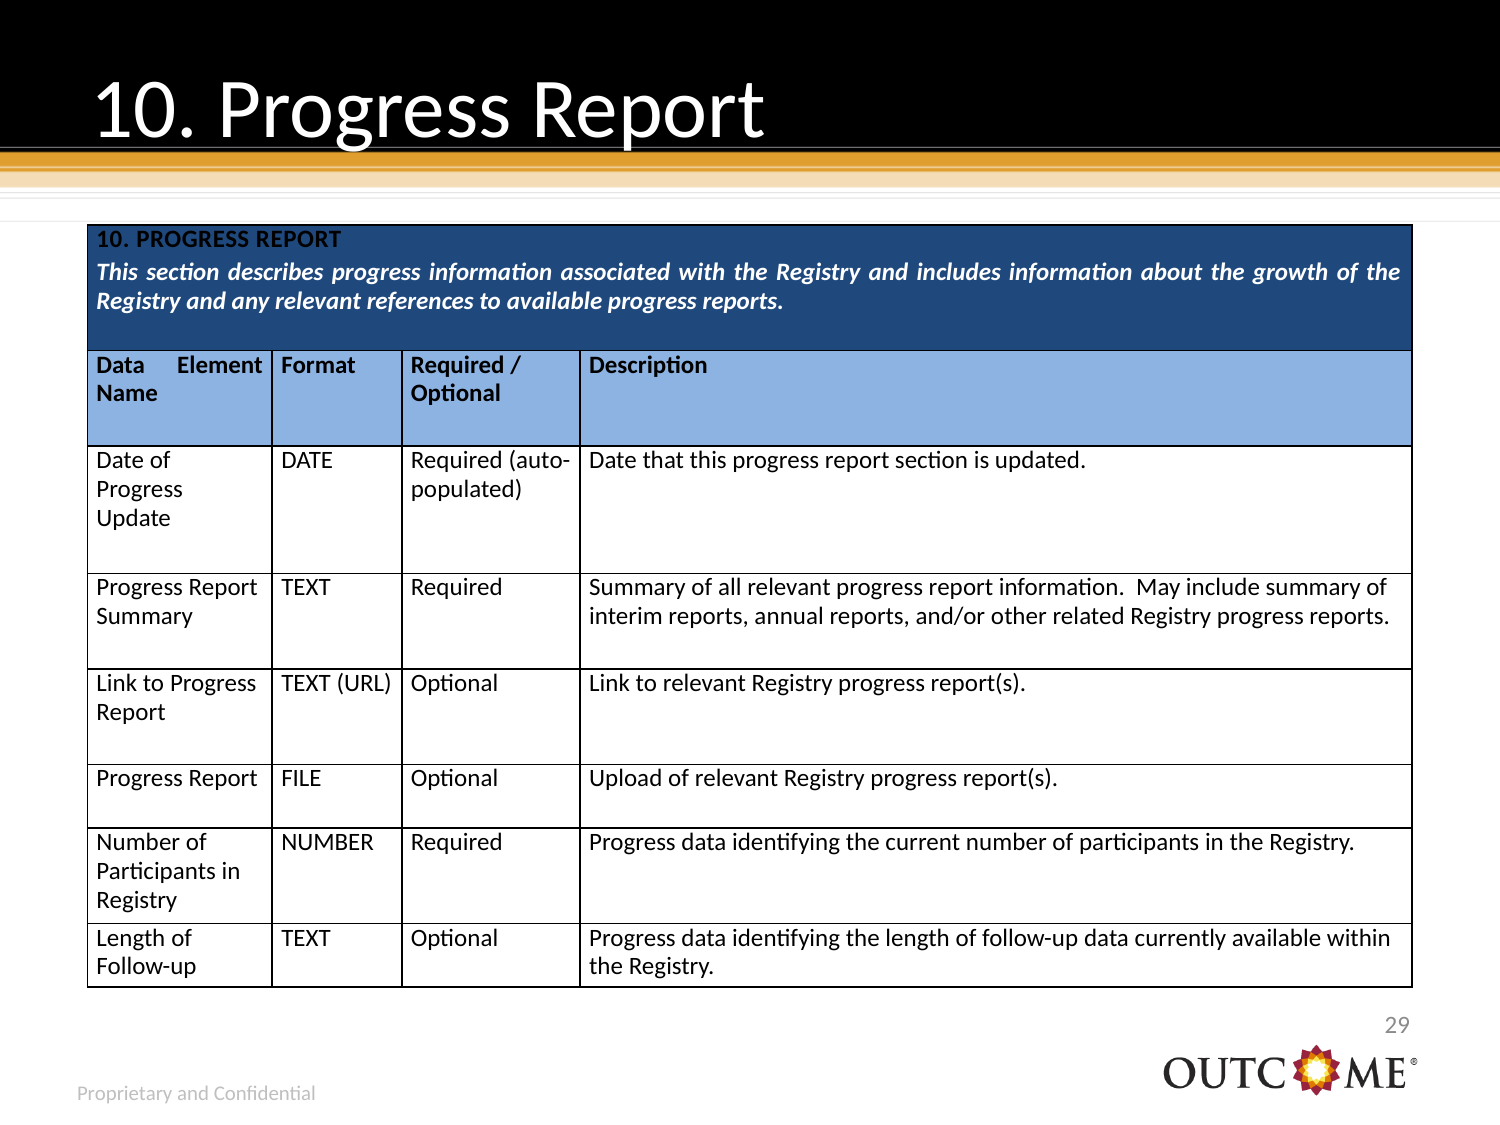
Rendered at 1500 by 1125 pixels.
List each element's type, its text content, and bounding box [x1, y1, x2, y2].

table_cell Data Element Name [88, 351, 271, 445]
table_cell Number of Participants in Registry [88, 829, 271, 923]
table_cell Link to relevant Registry progress report(s). [581, 670, 1411, 764]
table_cell NUMBER [273, 829, 401, 923]
picture [1163, 1048, 1418, 1096]
table_cell Required [403, 829, 579, 923]
table_cell TEXT (URL) [273, 670, 401, 764]
table_cell Progress Report Summary [88, 574, 271, 668]
table_cell Optional [403, 924, 579, 986]
table_cell FILE [273, 765, 401, 827]
table_cell Upload of relevant Registry progress report(s). [581, 765, 1411, 827]
picture [0, 0, 1500, 223]
table_cell Required (auto-populated) [403, 447, 579, 573]
table_cell Progress data identifying the length of follow-up data currently available within the Registry. [581, 924, 1411, 986]
table_cell Summary of all relevant progress report information. May include summary of interim reports, annual reports, and/or other related Registry progress reports. [581, 574, 1411, 668]
slide_number 28 [1074, 999, 1425, 1048]
table_cell Optional [403, 765, 579, 827]
table_cell Progress data identifying the current number of participants in the Registry. [581, 829, 1411, 923]
table_header 10. Progress Report This section describes progress information associated with the Registry and includes information about the growth of the Registry and any relevant references to available progress reports. [88, 226, 1411, 350]
table_cell Format [273, 351, 401, 445]
table_cell Date that this progress report section is updated. [581, 447, 1411, 573]
table_cell Required [403, 574, 579, 668]
title 10. Progress Report [75, 45, 1425, 163]
table_cell Optional [403, 670, 579, 764]
table_cell Required / Optional [403, 351, 579, 445]
table_cell TEXT [273, 574, 401, 668]
table_cell Progress Report [88, 765, 271, 827]
table_cell Date of Progress Update [88, 447, 271, 573]
table_cell Length of Follow-up [88, 924, 271, 986]
table_cell DATE [273, 447, 401, 573]
table_cell Description [581, 351, 1411, 445]
table_cell TEXT [273, 924, 401, 986]
table_cell Link to Progress Report [88, 670, 271, 764]
